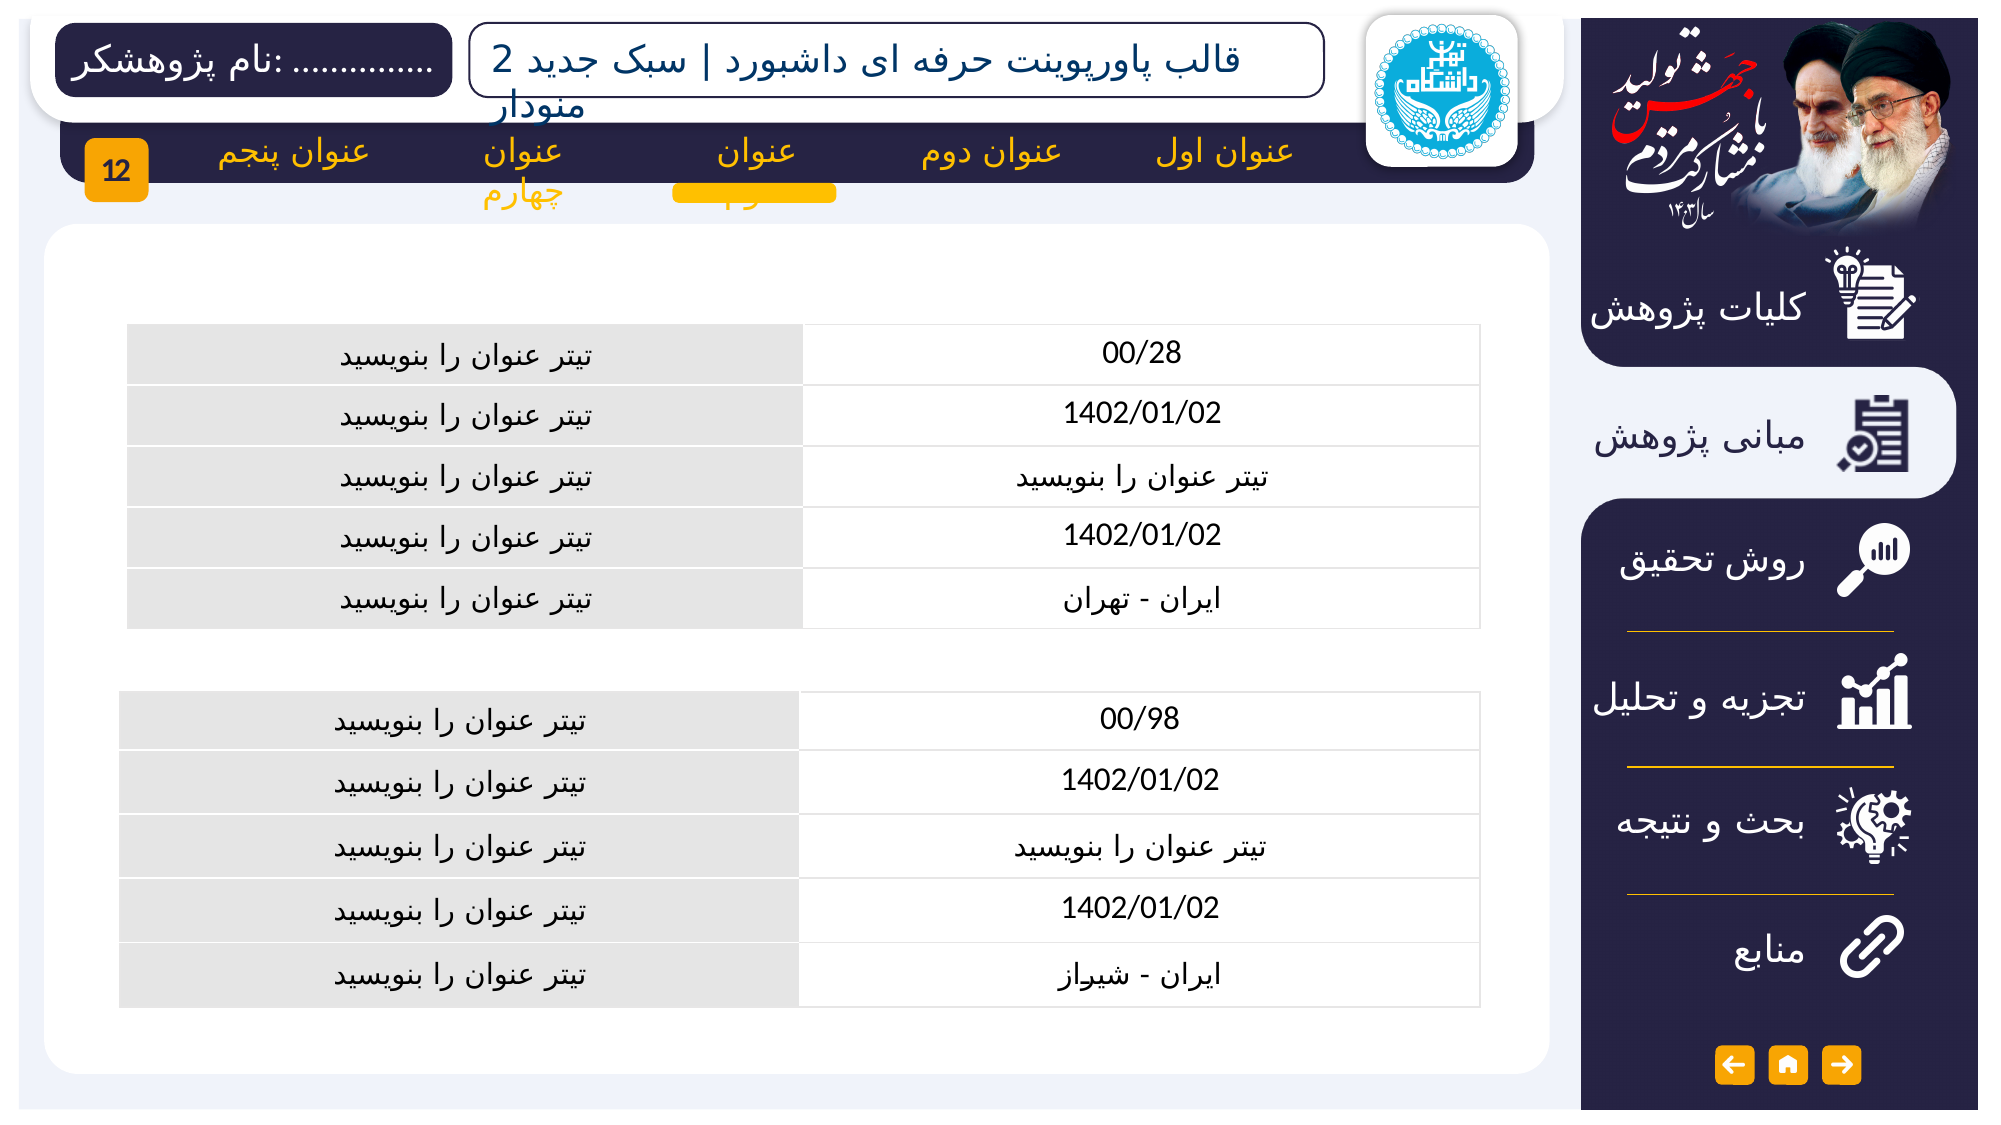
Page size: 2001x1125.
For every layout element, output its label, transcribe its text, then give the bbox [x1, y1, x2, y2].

table_header تیتر عنوان را بنویسید [121, 693, 799, 749]
text_box کلیات پژوهش [1551, 275, 1822, 336]
text_box [1364, 13, 1519, 168]
text_box [43, 222, 1551, 1076]
text_box مبانی پژوهش [1551, 403, 1821, 464]
table_cell 1402/01/02 [801, 879, 1479, 942]
text_box 12 [81, 140, 151, 196]
table_cell 1402/01/02 [805, 508, 1479, 567]
table_cell تیتر عنوان را بنویسید [129, 386, 803, 445]
text_box نام پژوهشکر: ............... [57, 27, 454, 87]
table_cell تیتر عنوان را بنویسید [801, 815, 1479, 877]
table_header تیتر عنوان را بنویسید [129, 325, 803, 384]
text_box تجزیه و تحلیل [1551, 665, 1822, 725]
text_box عنوان چهارم [423, 122, 624, 217]
text_box عنوان اول [1132, 122, 1318, 177]
table_header 00/28 [805, 325, 1479, 384]
table_header 00/98 [801, 693, 1479, 749]
table_cell 1402/01/02 [805, 386, 1479, 445]
table_cell تیتر عنوان را بنویسید [121, 879, 799, 942]
table_cell تیتر عنوان را بنویسید [121, 751, 799, 813]
text_box قالب پاورپوینت حرفه ای داشبورد | سبک جدید 2 منودار [475, 27, 1335, 132]
text_box عنوان سوم [664, 122, 850, 217]
table_cell تیتر عنوان را بنویسید [129, 447, 803, 506]
table_cell تیتر عنوان را بنویسید [129, 569, 803, 628]
text_box عنوان پنجم [193, 122, 395, 177]
table_cell تیتر عنوان را بنویسید [121, 815, 799, 877]
table_cell تیتر عنوان را بنویسید [121, 943, 799, 1006]
picture [1581, 5, 1978, 1110]
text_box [1715, 1045, 1862, 1085]
table_cell تیتر عنوان را بنویسید [129, 508, 803, 567]
table_cell ایران - تهران [805, 569, 1479, 628]
picture [1373, 22, 1511, 160]
text_box منابع [1674, 917, 1821, 977]
table_cell تیتر عنوان را بنویسید [805, 447, 1479, 506]
text_box عنوان دوم [899, 122, 1085, 177]
text_box روش تحقیق [1602, 527, 1821, 587]
table_cell 1402/01/02 [801, 751, 1479, 813]
table_cell ایران - شیراز [801, 943, 1479, 1006]
text_box بحث و نتیجه [1594, 788, 1822, 849]
